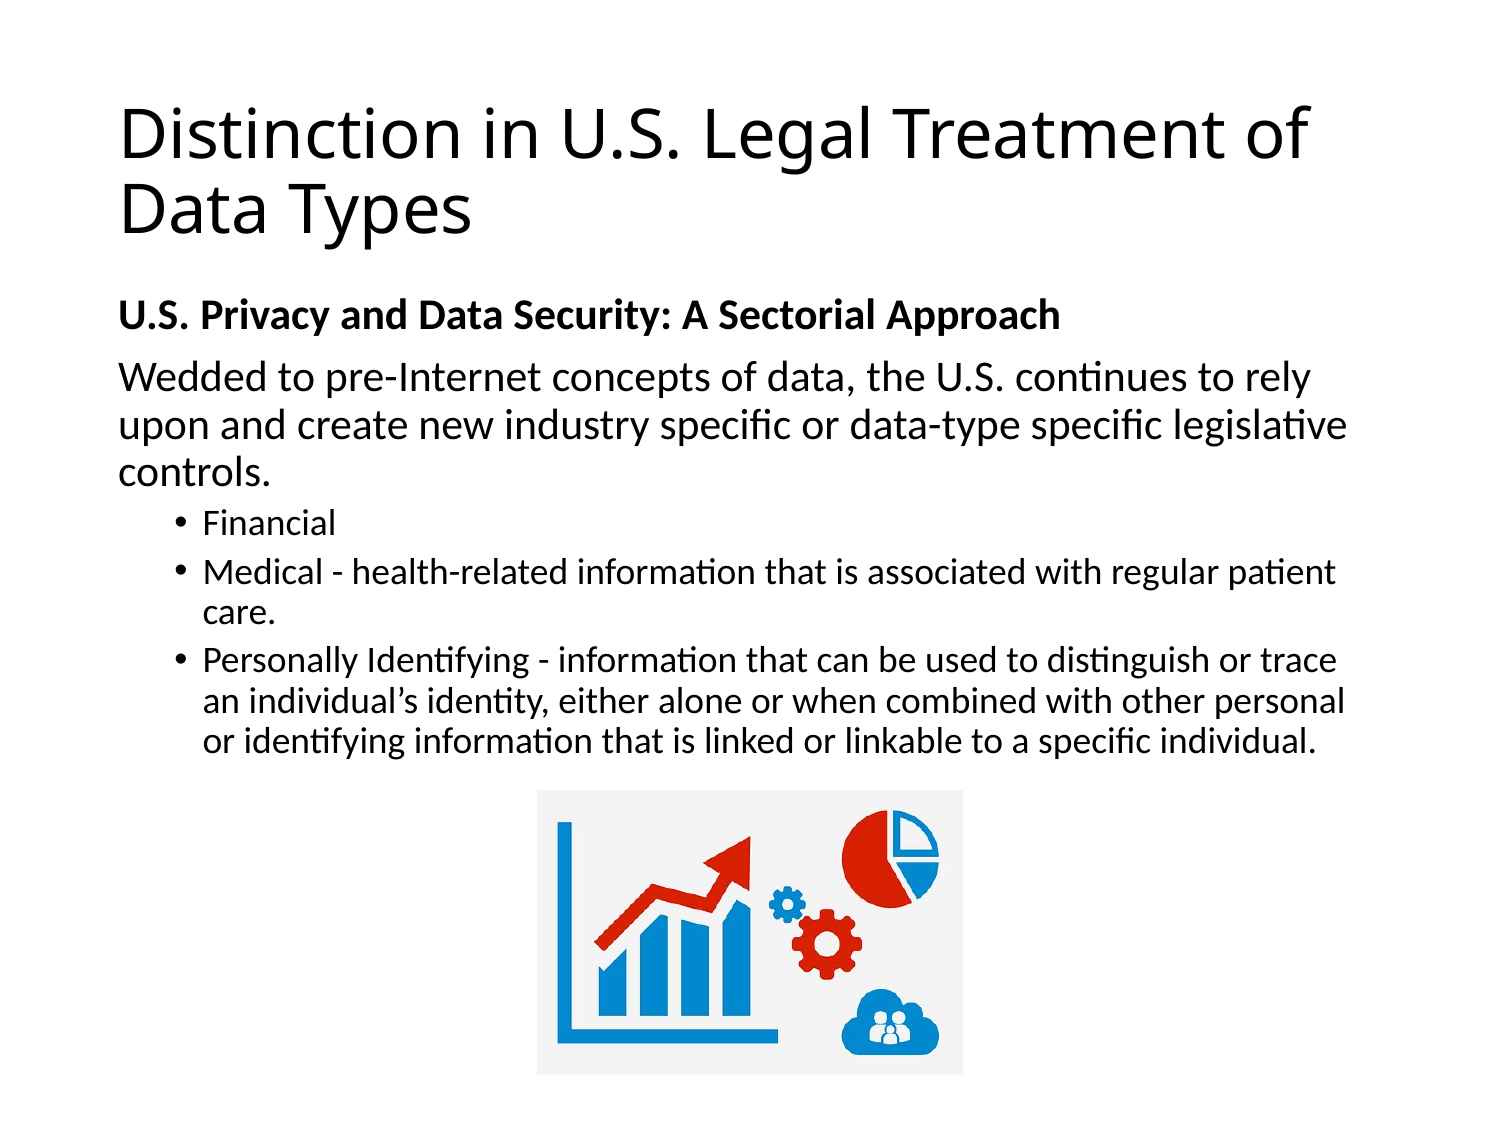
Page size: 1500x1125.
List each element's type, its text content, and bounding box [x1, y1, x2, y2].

title Distinction in U.S. Legal Treatment of Data Types [102, 143, 1398, 251]
list U.S. Privacy and Data Security: A Sectorial Approach Wedded to pre-Internet concepts of data, the U.S. continues to rely upon and create new industry specific or data-type specific legislative controls. Financial Medical - health-related information that is associated with regular patient care. Personally Identifying - information that can be used to distinguish or trace an individual’s identity, either alone or when combined with other personal or identifying information that is linked or linkable to a specific individual. [102, 251, 1398, 933]
picture [537, 790, 963, 1075]
